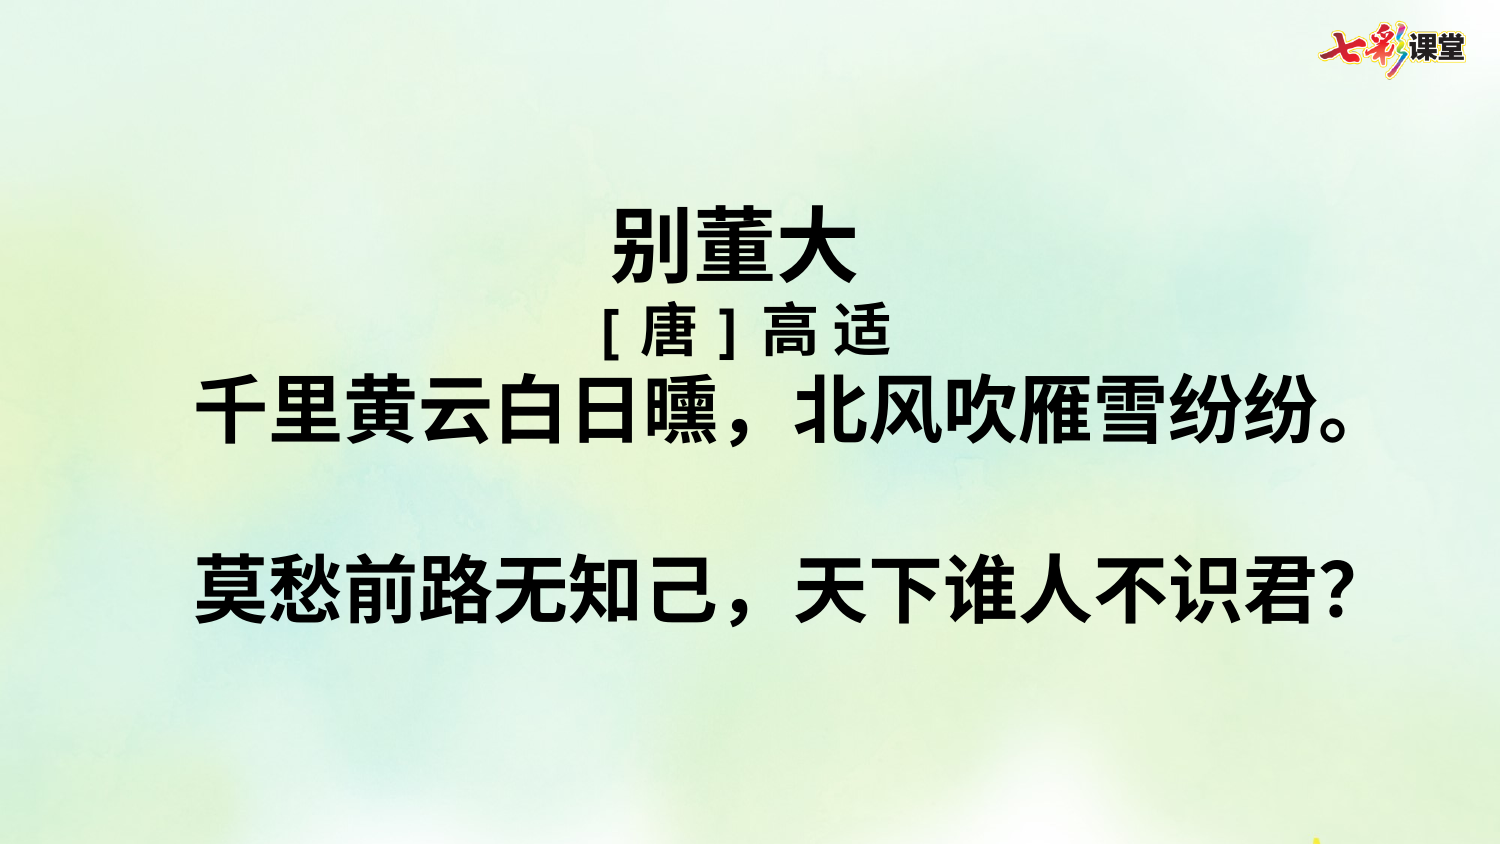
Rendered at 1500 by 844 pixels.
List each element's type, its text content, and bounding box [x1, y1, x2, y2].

picture [0, 0, 1500, 844]
text_box 别董大 [唐]高 适 千里黄云白日曛，北风吹雁雪纷纷。 莫愁前路无知己，天下谁人不识君？ [148, 185, 1365, 641]
